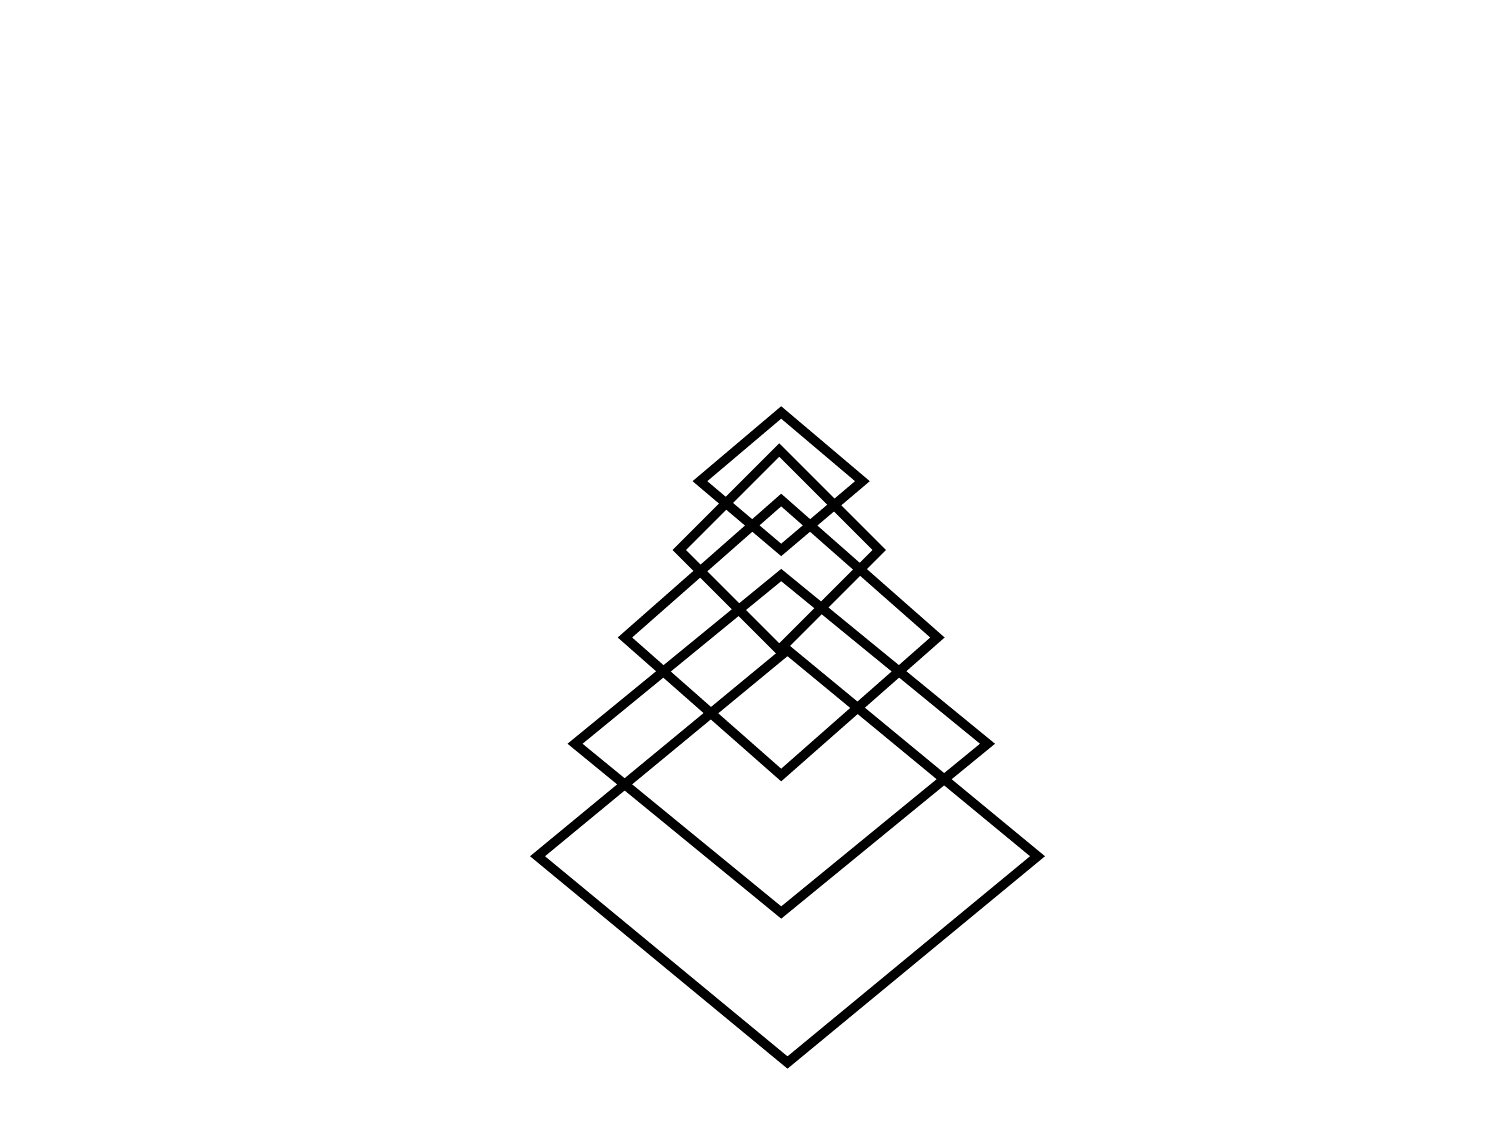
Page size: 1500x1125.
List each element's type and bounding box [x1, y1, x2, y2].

text_box [537, 779, 1038, 1063]
text_box [575, 672, 988, 913]
text_box [699, 412, 863, 550]
text_box [679, 504, 880, 651]
text_box [624, 570, 938, 776]
